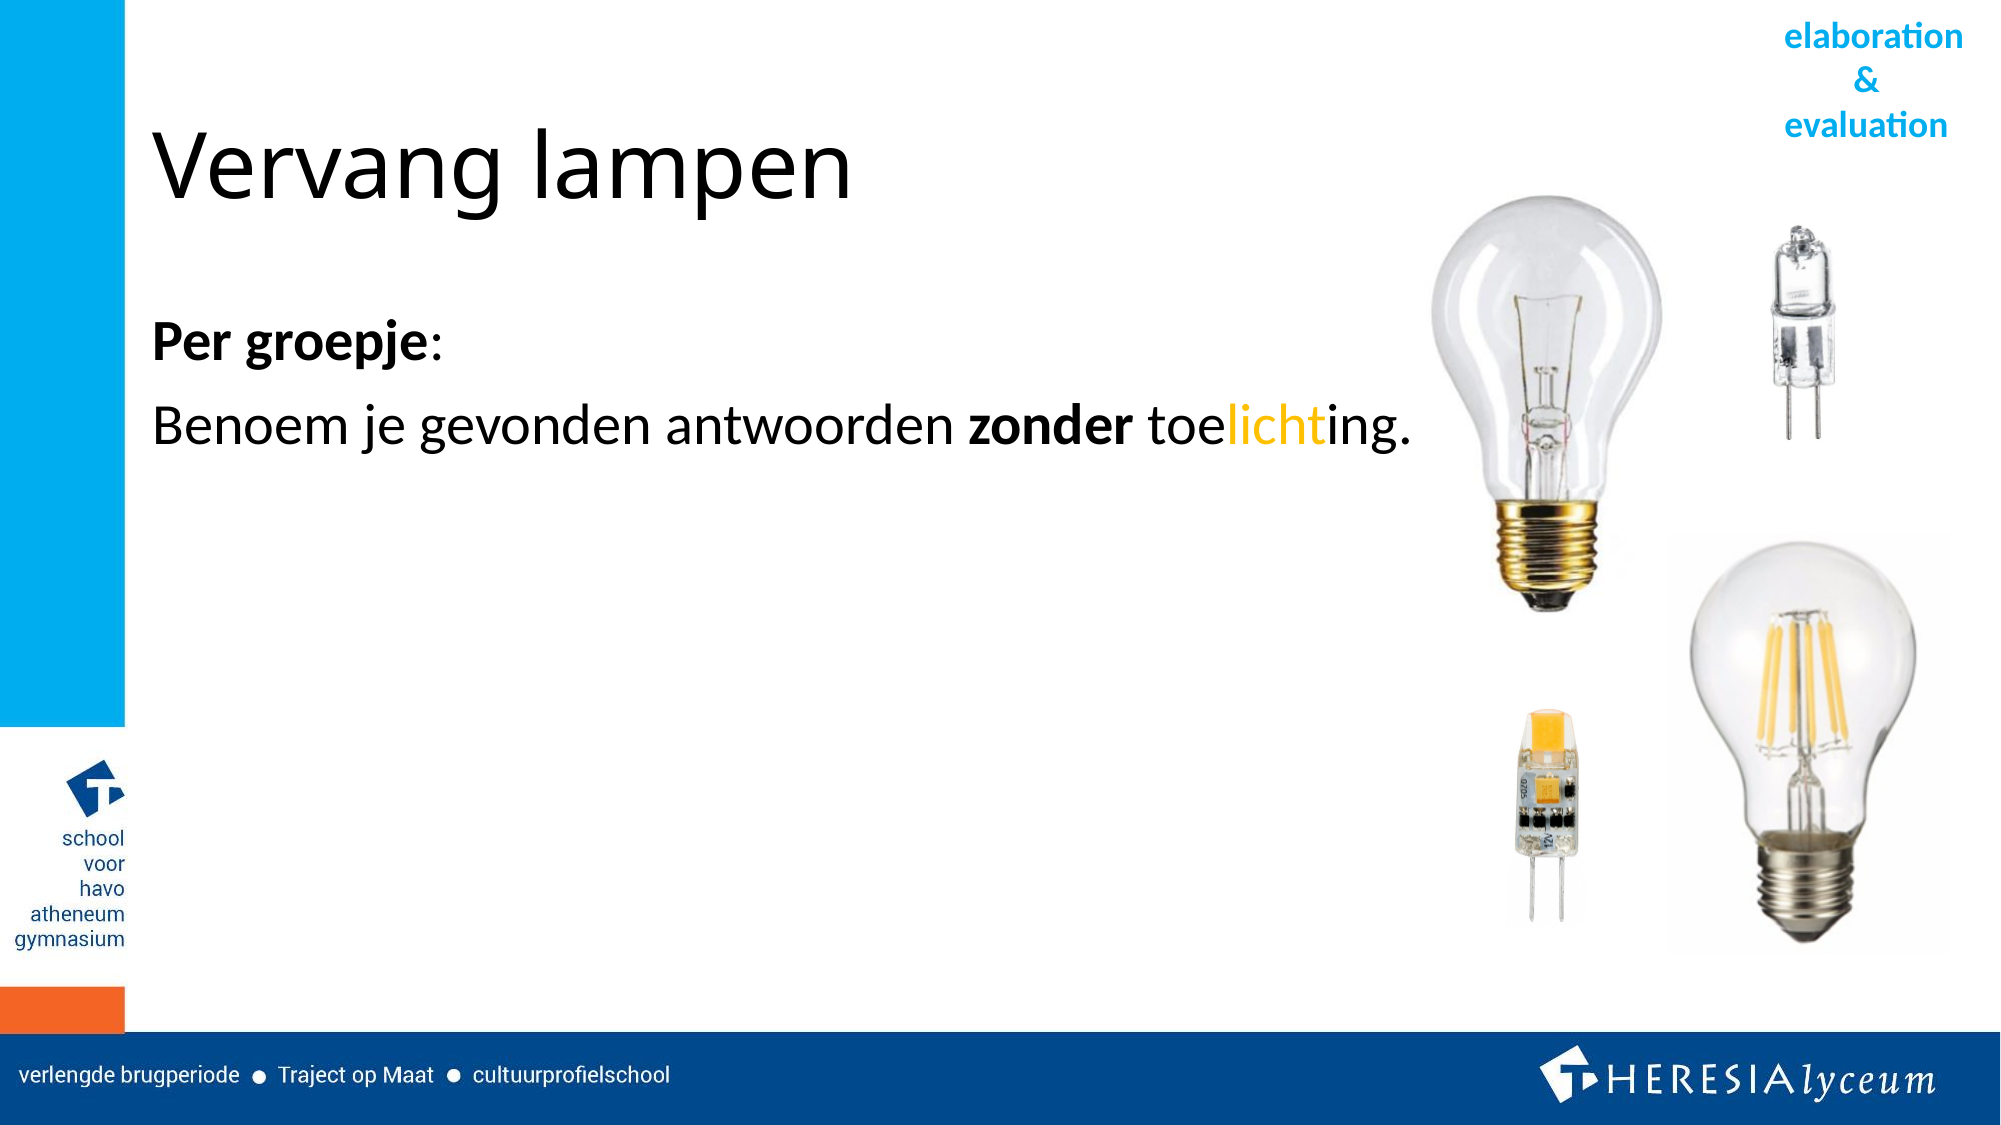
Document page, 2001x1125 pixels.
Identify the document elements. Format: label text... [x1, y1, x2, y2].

list Per groepje: Benoem je gevonden antwoorden zonder toelichting. [137, 302, 1963, 970]
text_box elaboration [1769, 4, 1980, 64]
text_box & evaluation [1769, 47, 1964, 152]
title Vervang lampen [137, 59, 1863, 278]
picture [0, 0, 2001, 1125]
